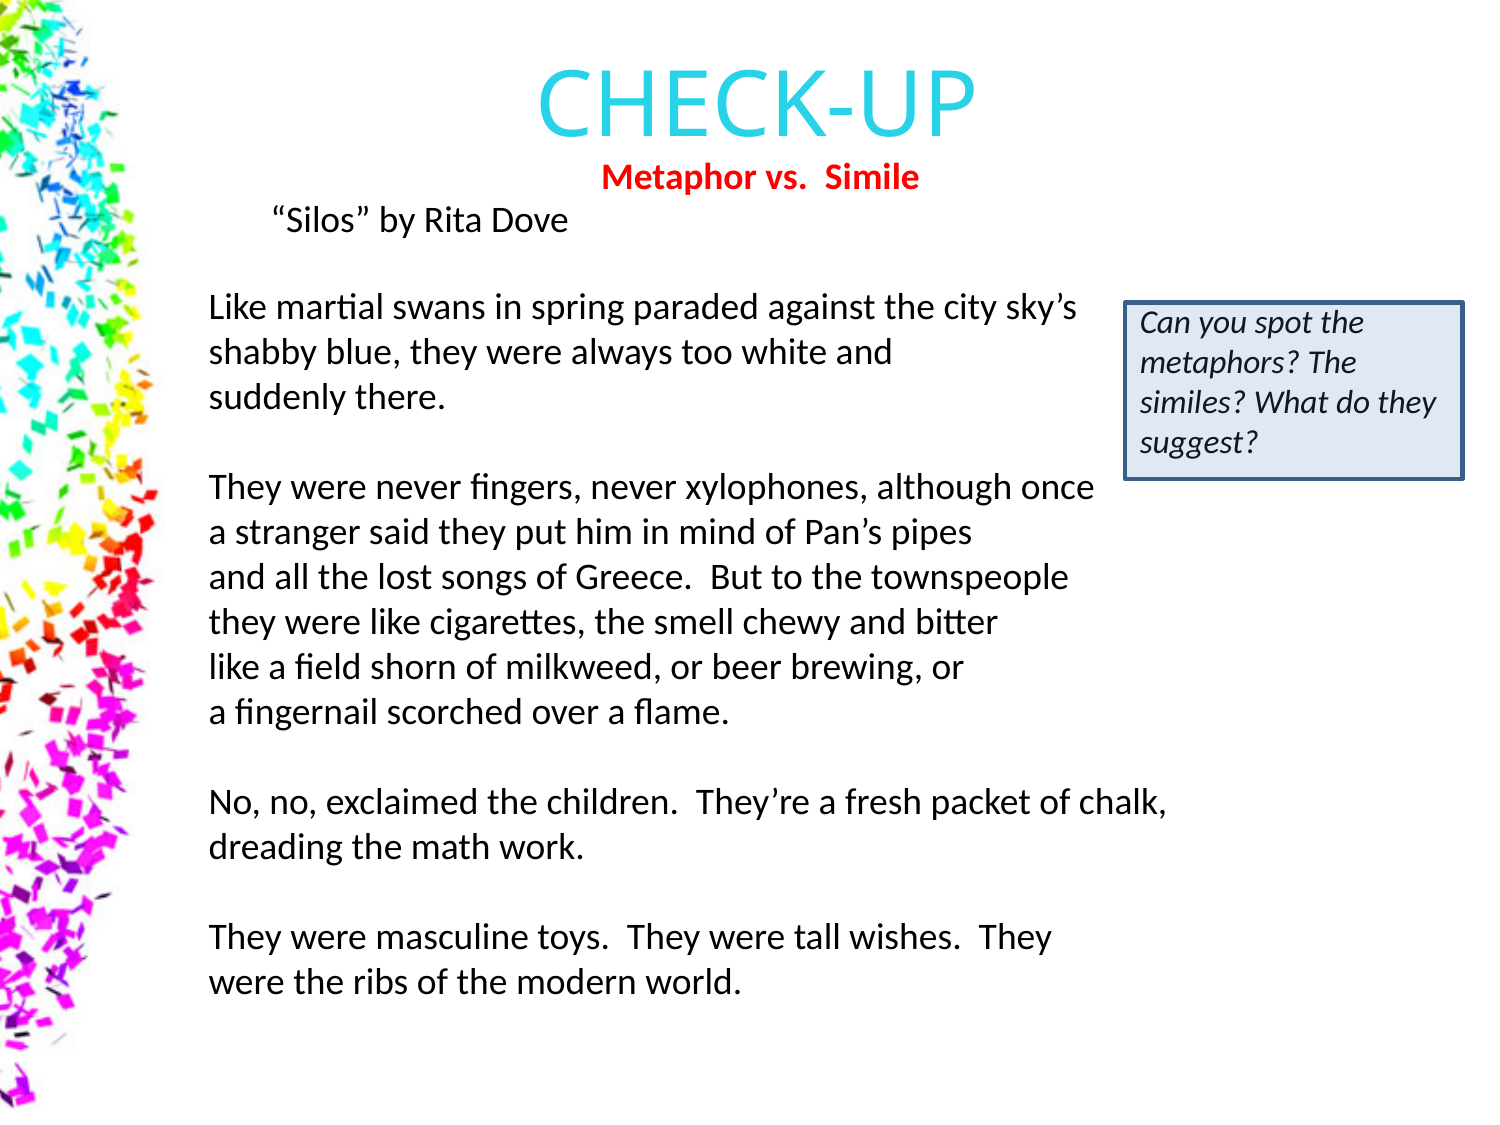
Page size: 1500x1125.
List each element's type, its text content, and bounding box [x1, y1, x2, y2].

text_box [1123, 300, 1465, 481]
text_box Metaphor vs. Simile [586, 144, 936, 205]
text_box CHECK-UP [520, 37, 994, 163]
text_box Can you spot the metaphors? The similes? What do they suggest? [1125, 293, 1475, 468]
text_box “Silos” by Rita Dove [255, 187, 585, 248]
text_box Like martial swans in spring paraded against the city sky’s shabby blue, they were always too white and suddenly there. They were never fingers, never xylophones, although once a stranger said they put him in mind of Pan’s pipes and all the lost songs of Greece. But to the townspeople they were like cigarettes, the smell chewy and bitter like a field shorn of milkweed, or beer brewing, or a fingernail scorched over a flame. No, no, exclaimed the children. They’re a fresh packet of chalk, dreading the math work. They were masculine toys. They were tall wishes. They were the ribs of the modern world. [193, 274, 1219, 1010]
picture [0, 0, 1500, 1125]
